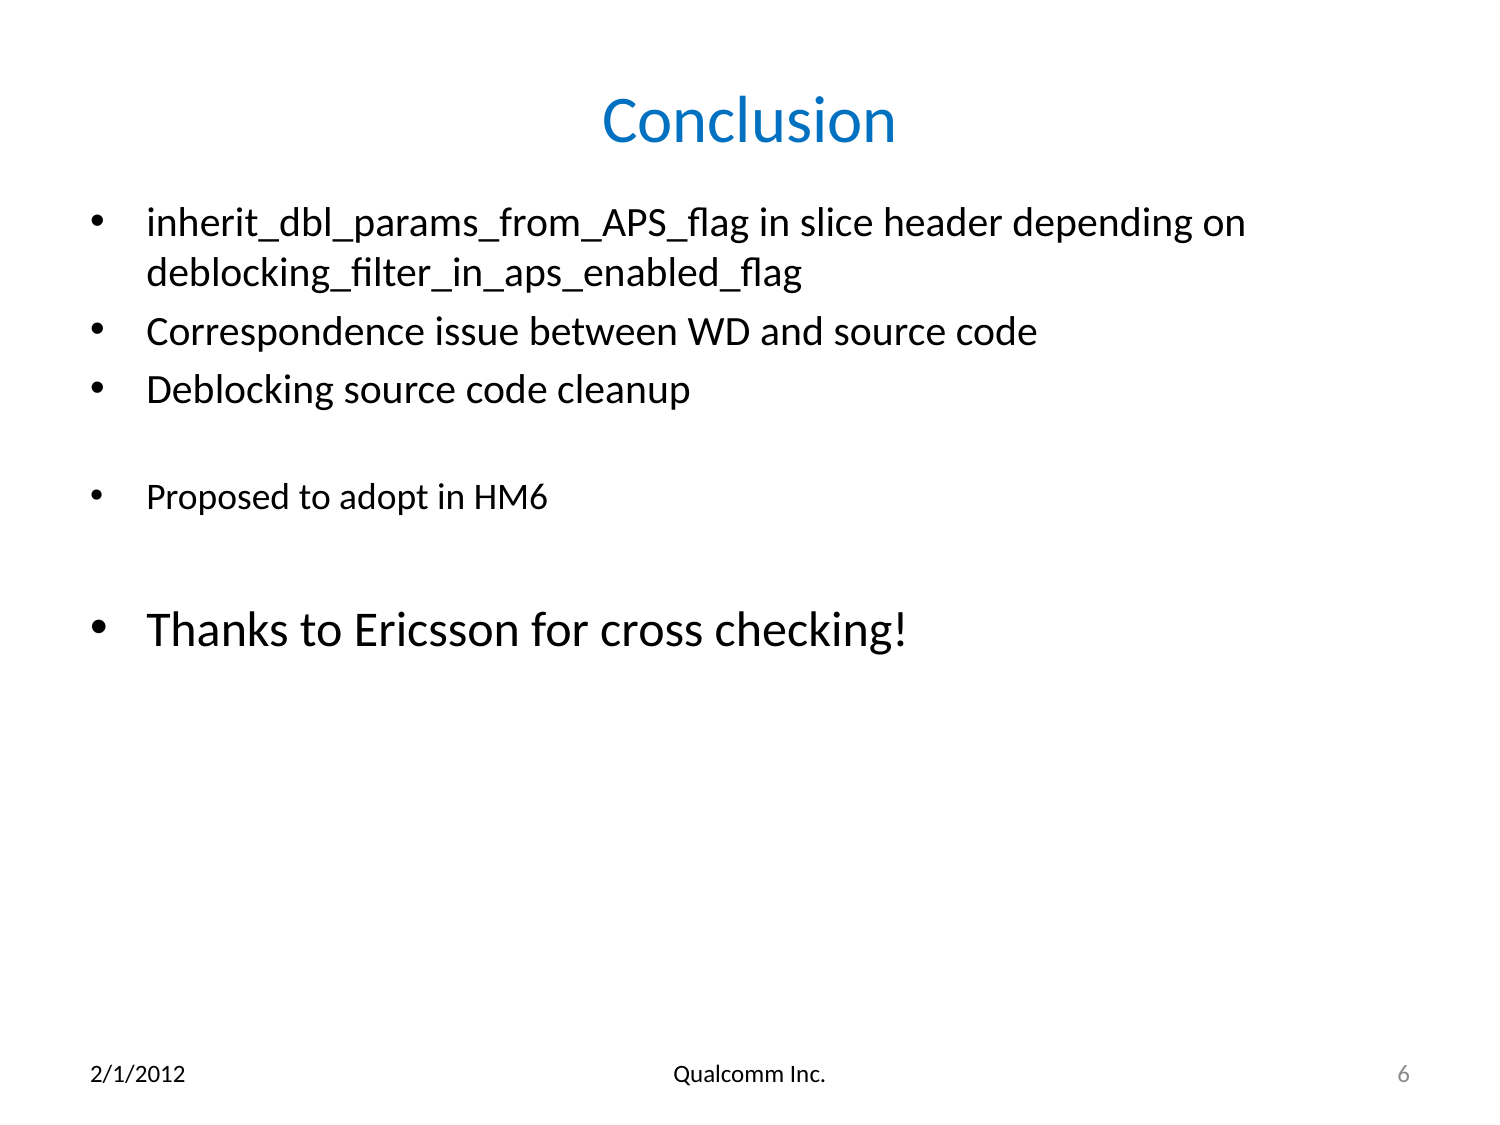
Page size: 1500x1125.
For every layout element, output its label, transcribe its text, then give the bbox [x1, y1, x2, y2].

title Conclusion [75, 45, 1425, 187]
slide_number 6 [1074, 1042, 1425, 1103]
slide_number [75, 1042, 425, 1103]
footer Qualcomm Inc. [512, 1042, 988, 1103]
list inherit_dbl_params_from_APS_flag in slice header depending on deblocking_filter_in_aps_enabled_flag Correspondence issue between WD and source code Deblocking source code cleanup Proposed to adopt in HM6 Thanks to Ericsson for cross checking! [75, 187, 1425, 1005]
